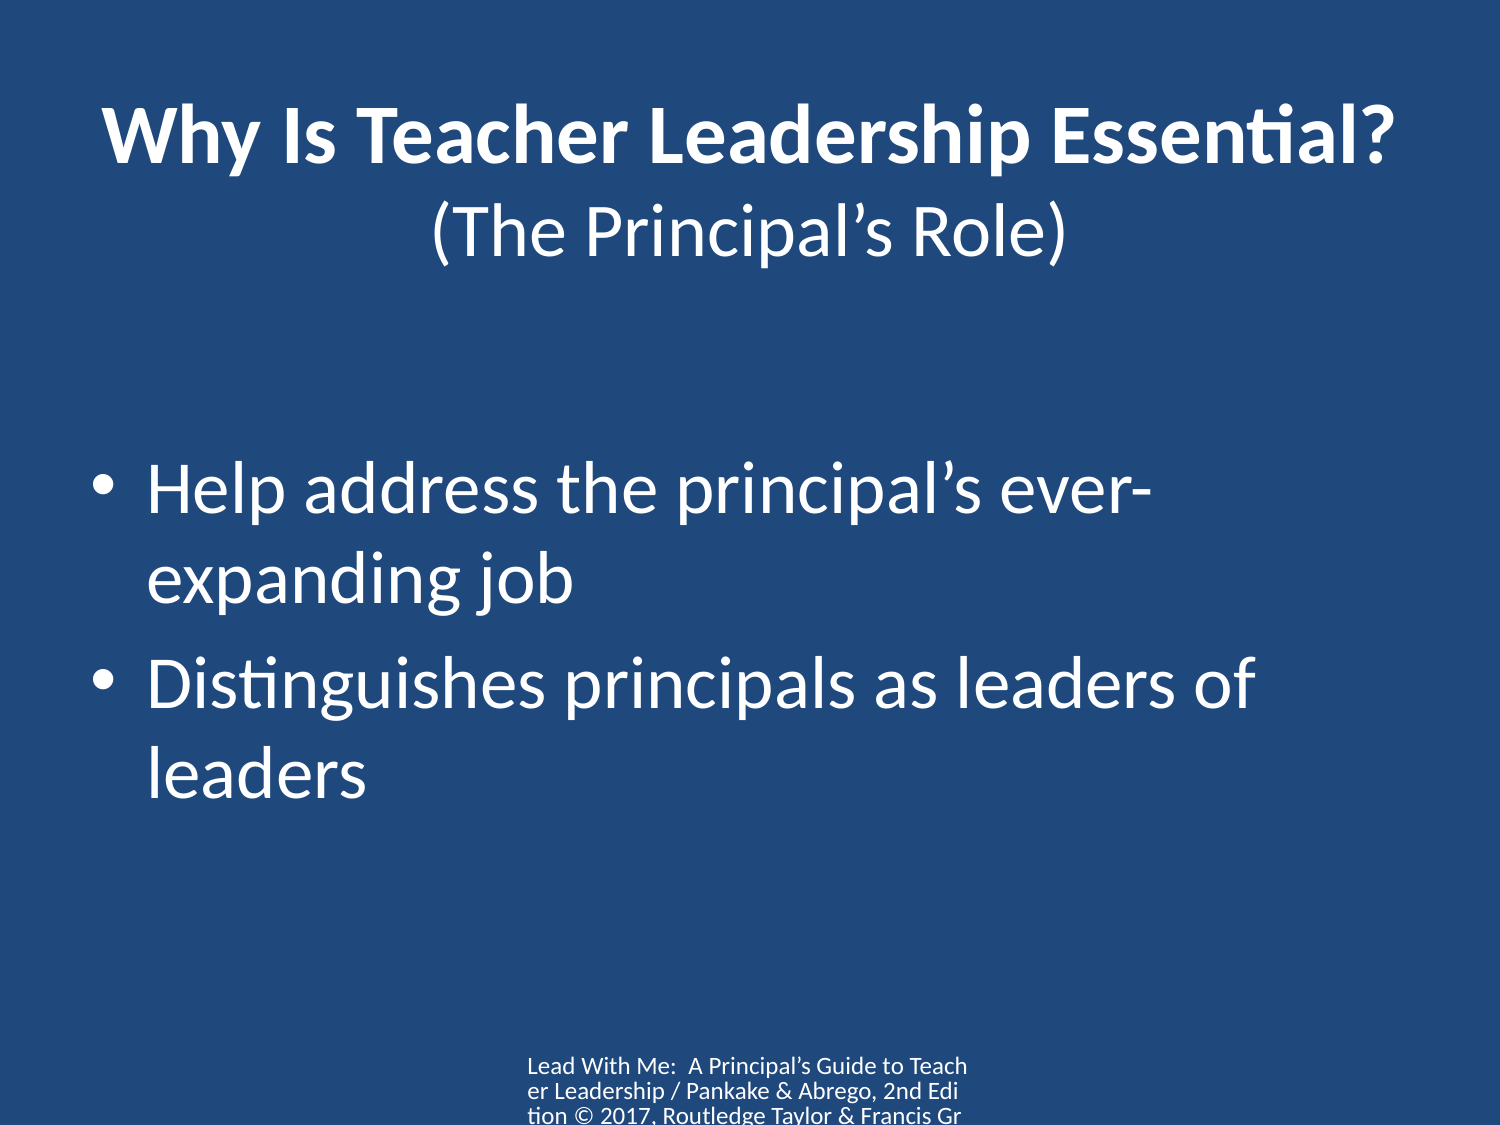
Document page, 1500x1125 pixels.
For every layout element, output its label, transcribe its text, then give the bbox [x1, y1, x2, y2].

footer Lead With Me: A Principal’s Guide to Teacher Leadership / Pankake & Abrego, 2nd Edition © 2017, Routledge Taylor & Francis Group [512, 1034, 988, 1095]
title Why Is Teacher Leadership Essential? (The Principal’s Role) [75, 61, 1425, 289]
list Help address the principal’s ever-expanding job Distinguishes principals as leaders of leaders [75, 431, 1425, 850]
